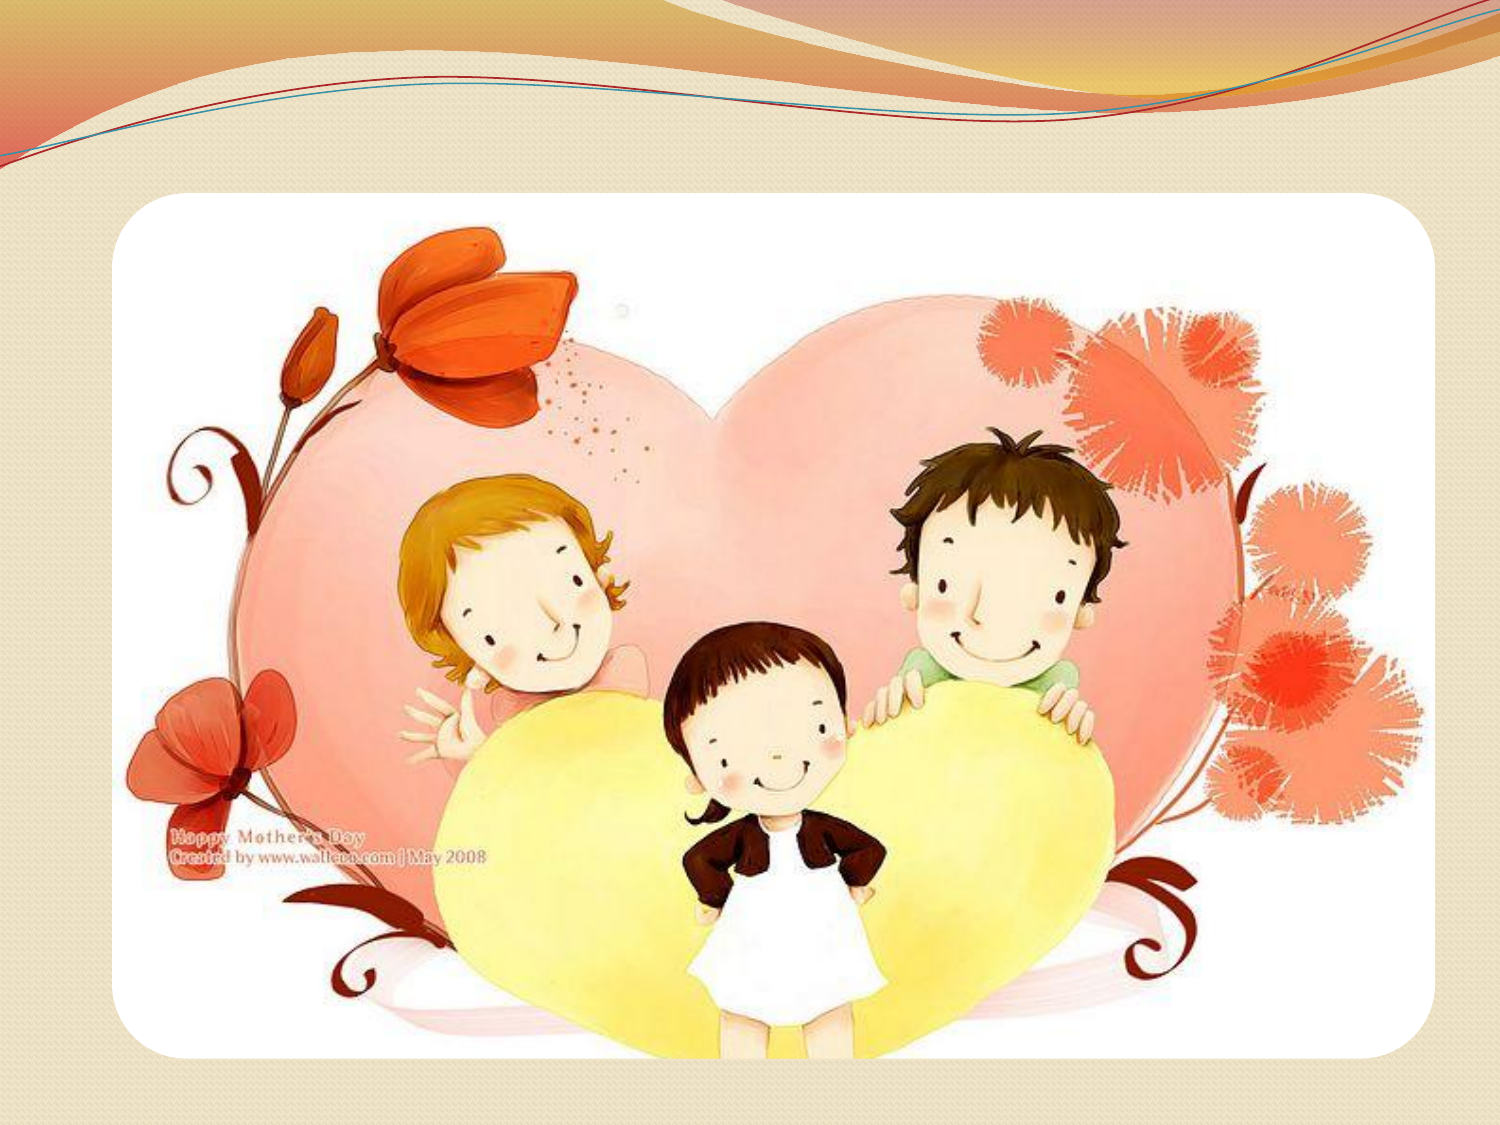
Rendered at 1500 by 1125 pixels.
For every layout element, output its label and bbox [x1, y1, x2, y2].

picture [111, 192, 1436, 1059]
